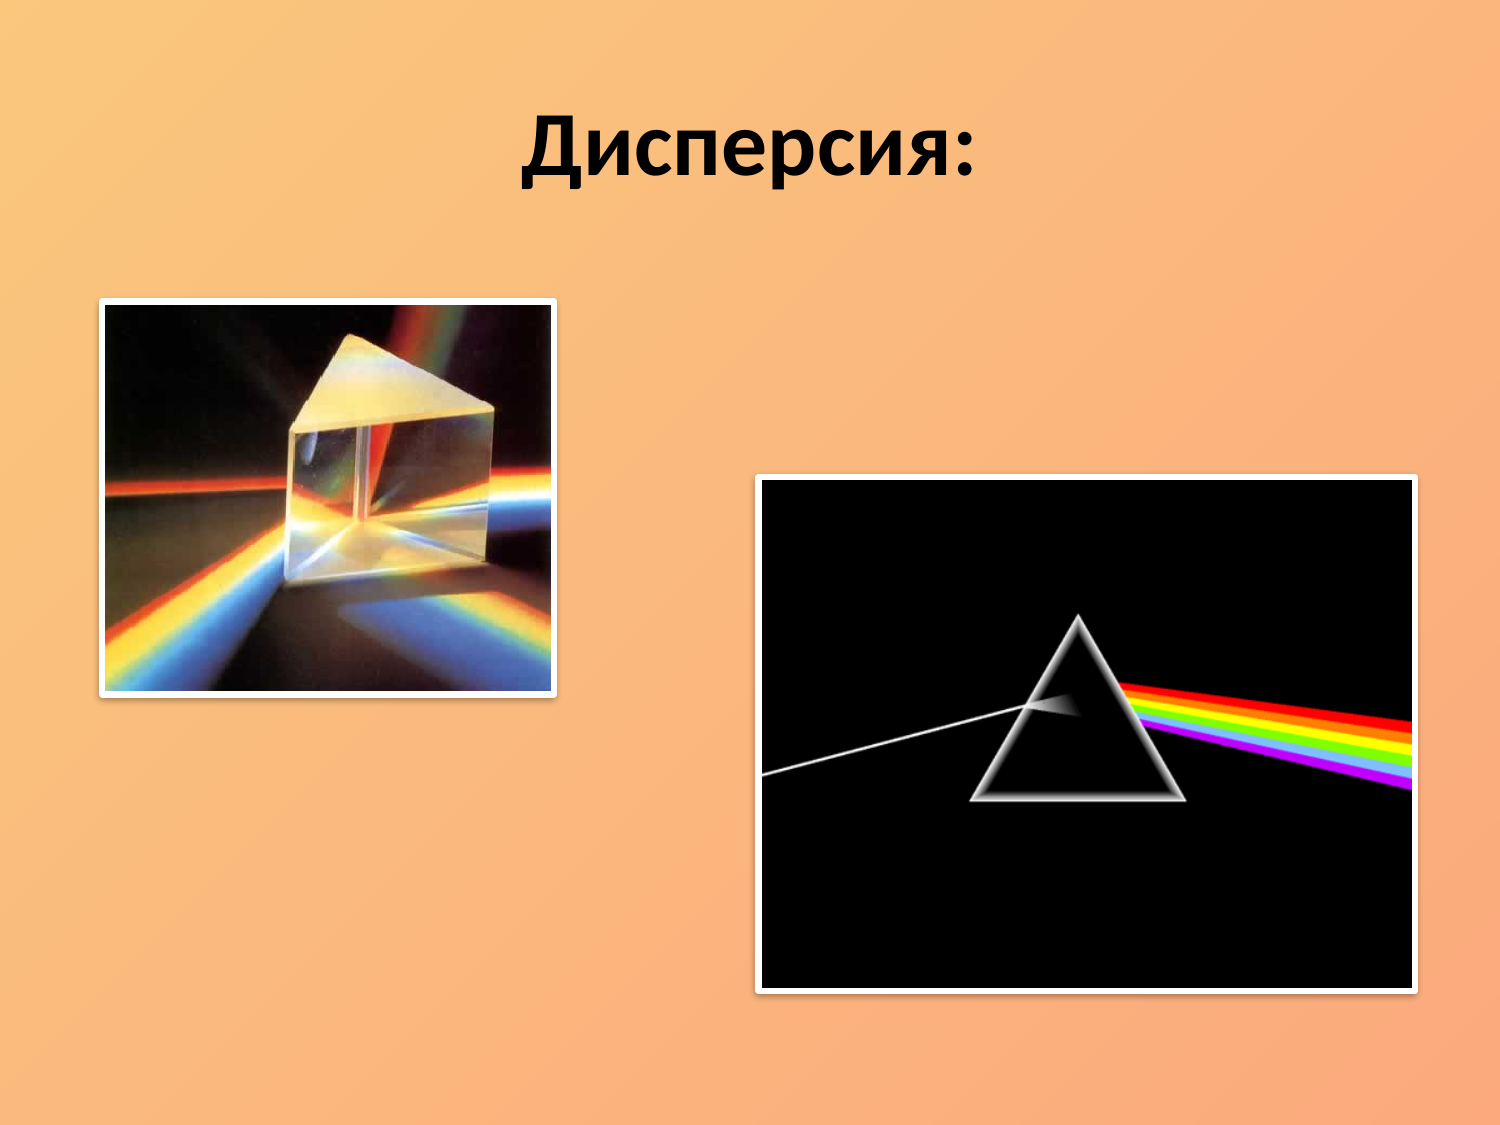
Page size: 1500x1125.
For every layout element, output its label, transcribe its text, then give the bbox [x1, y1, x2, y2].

picture [761, 480, 1412, 989]
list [105, 304, 552, 692]
title Дисперсия: [75, 45, 1425, 233]
